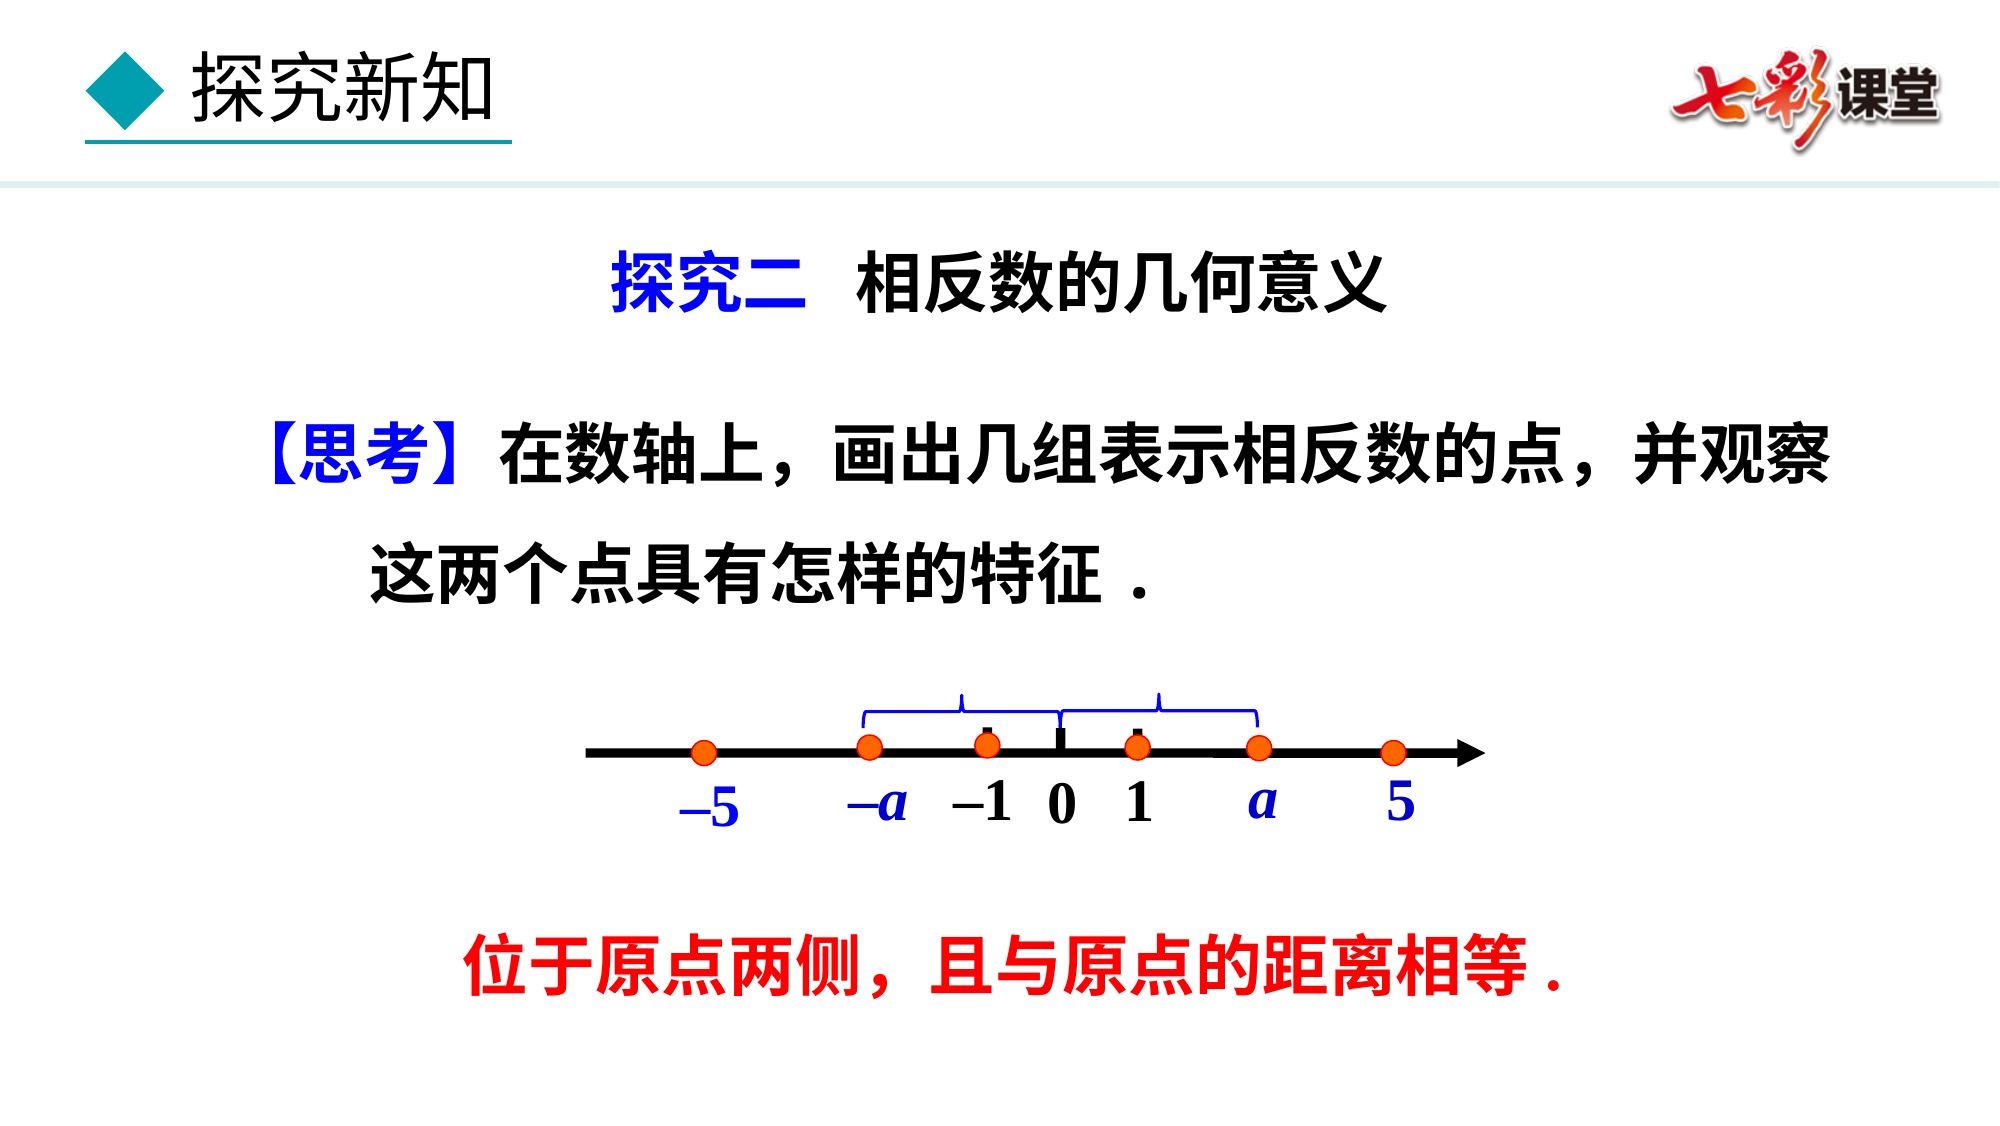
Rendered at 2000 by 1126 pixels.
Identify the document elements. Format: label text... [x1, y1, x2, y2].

text_box 【思考】在数轴上，画出几组表示相反数的点，并观察 这两个点具有怎样的特征. [211, 361, 1993, 622]
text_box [585, 727, 936, 845]
text_box 位于原点两侧，且与原点的距离相等. [441, 874, 1559, 1014]
text_box 探究二 相反数的几何意义 [0, 225, 2000, 342]
text_box [1060, 694, 1258, 726]
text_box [938, 727, 1198, 843]
picture [1666, 42, 1948, 157]
text_box [863, 695, 1061, 726]
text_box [1198, 727, 1486, 845]
